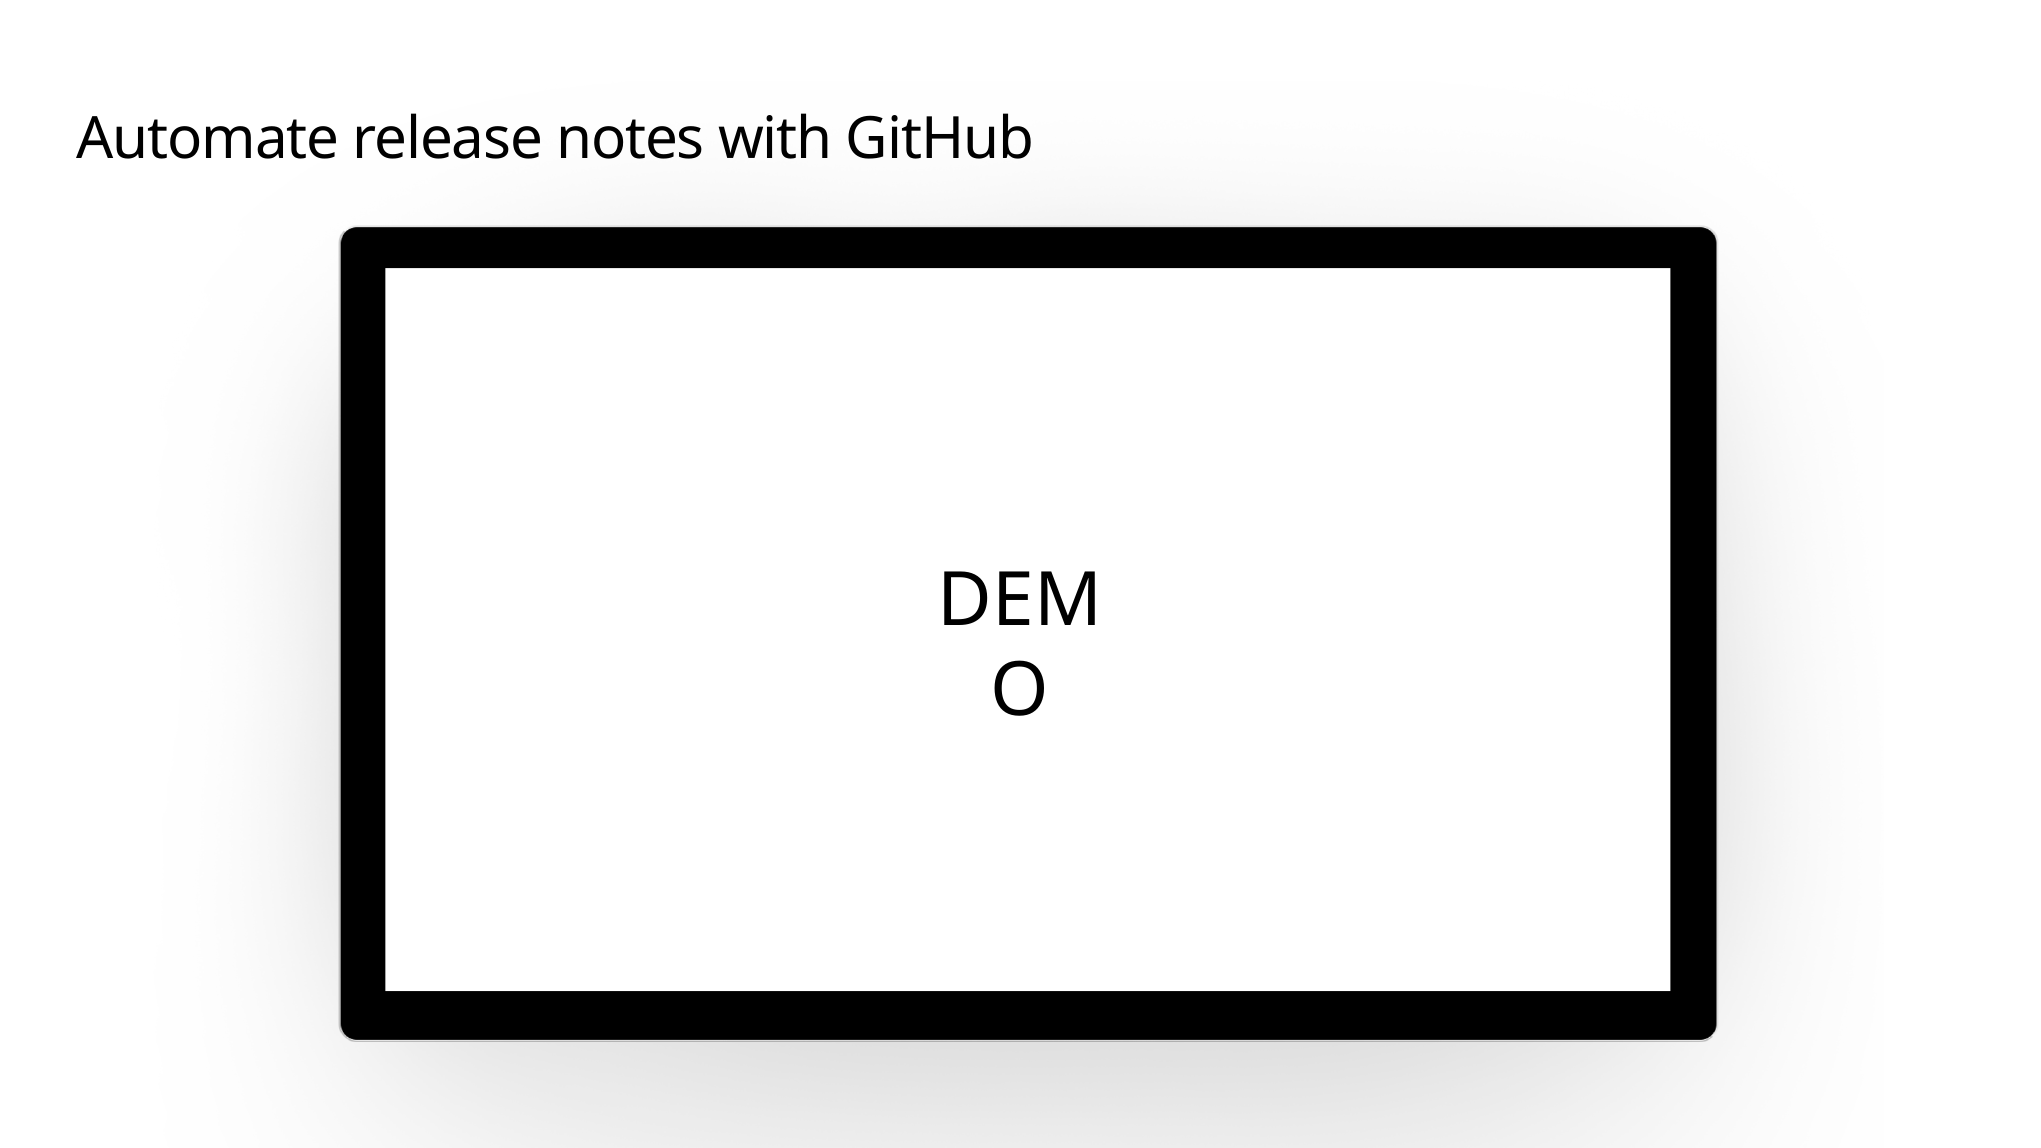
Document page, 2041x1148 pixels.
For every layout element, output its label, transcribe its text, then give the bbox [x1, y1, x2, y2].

picture [64, 81, 1884, 1148]
text_box DEMO [894, 543, 1146, 739]
title Automate release notes with GitHub [76, 103, 1969, 172]
